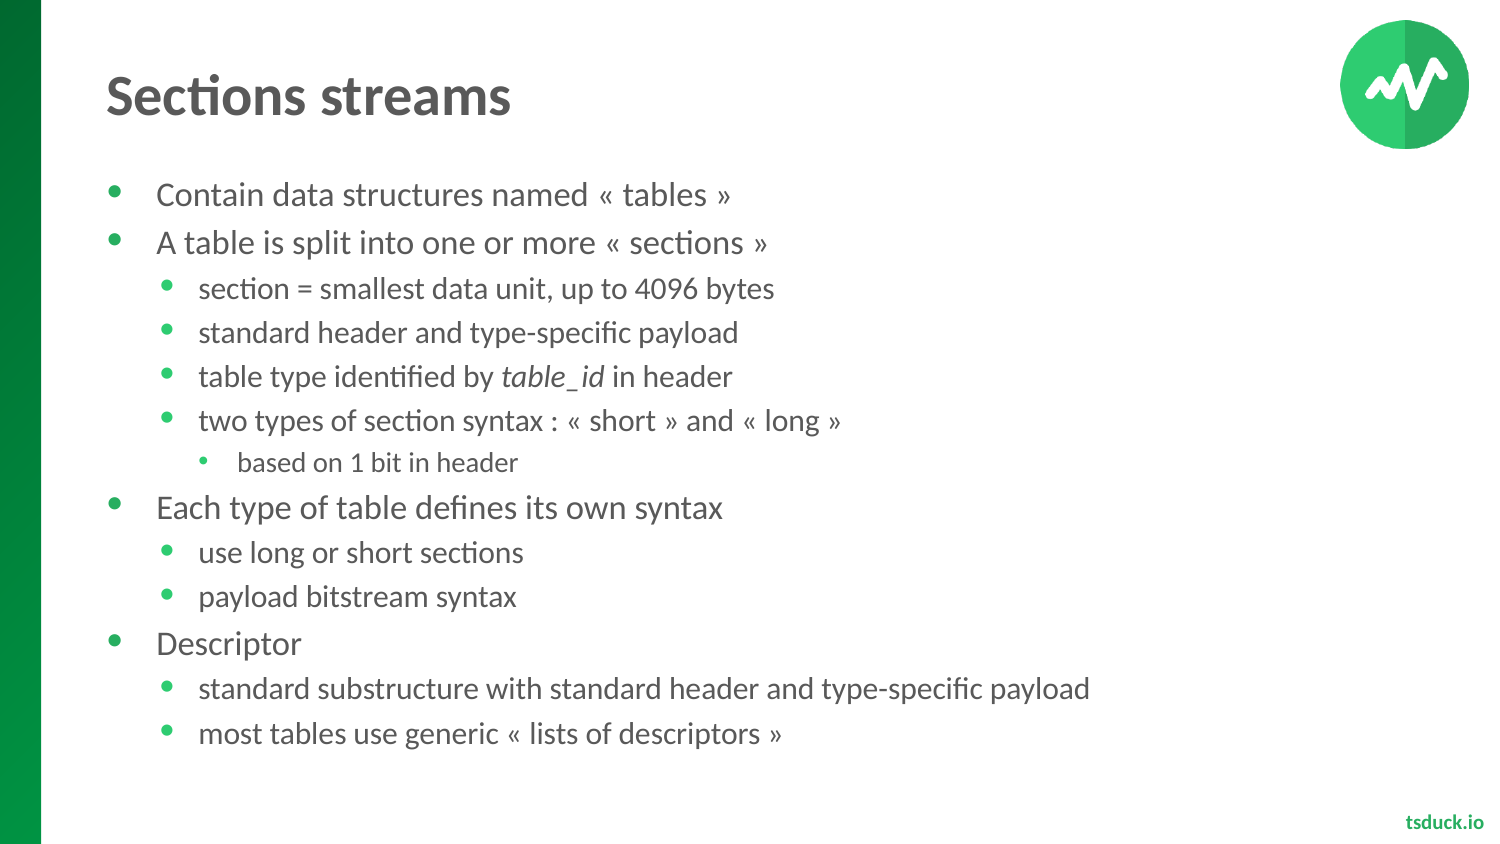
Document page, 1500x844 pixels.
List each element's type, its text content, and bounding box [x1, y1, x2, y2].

title Sections streams [91, 38, 1333, 146]
list Contain data structures named « tables » A table is split into one or more « sections » section = smallest data unit, up to 4096 bytes standard header and type-specific payload table type identified by table_id in header two types of section syntax : « short » and « long » based on 1 bit in header Each type of table defines its own syntax use long or short sections payload bitstream syntax Descriptor standard substructure with standard header and type-specific payload most tables use generic « lists of descriptors » [91, 164, 1454, 759]
picture [1340, 20, 1469, 149]
